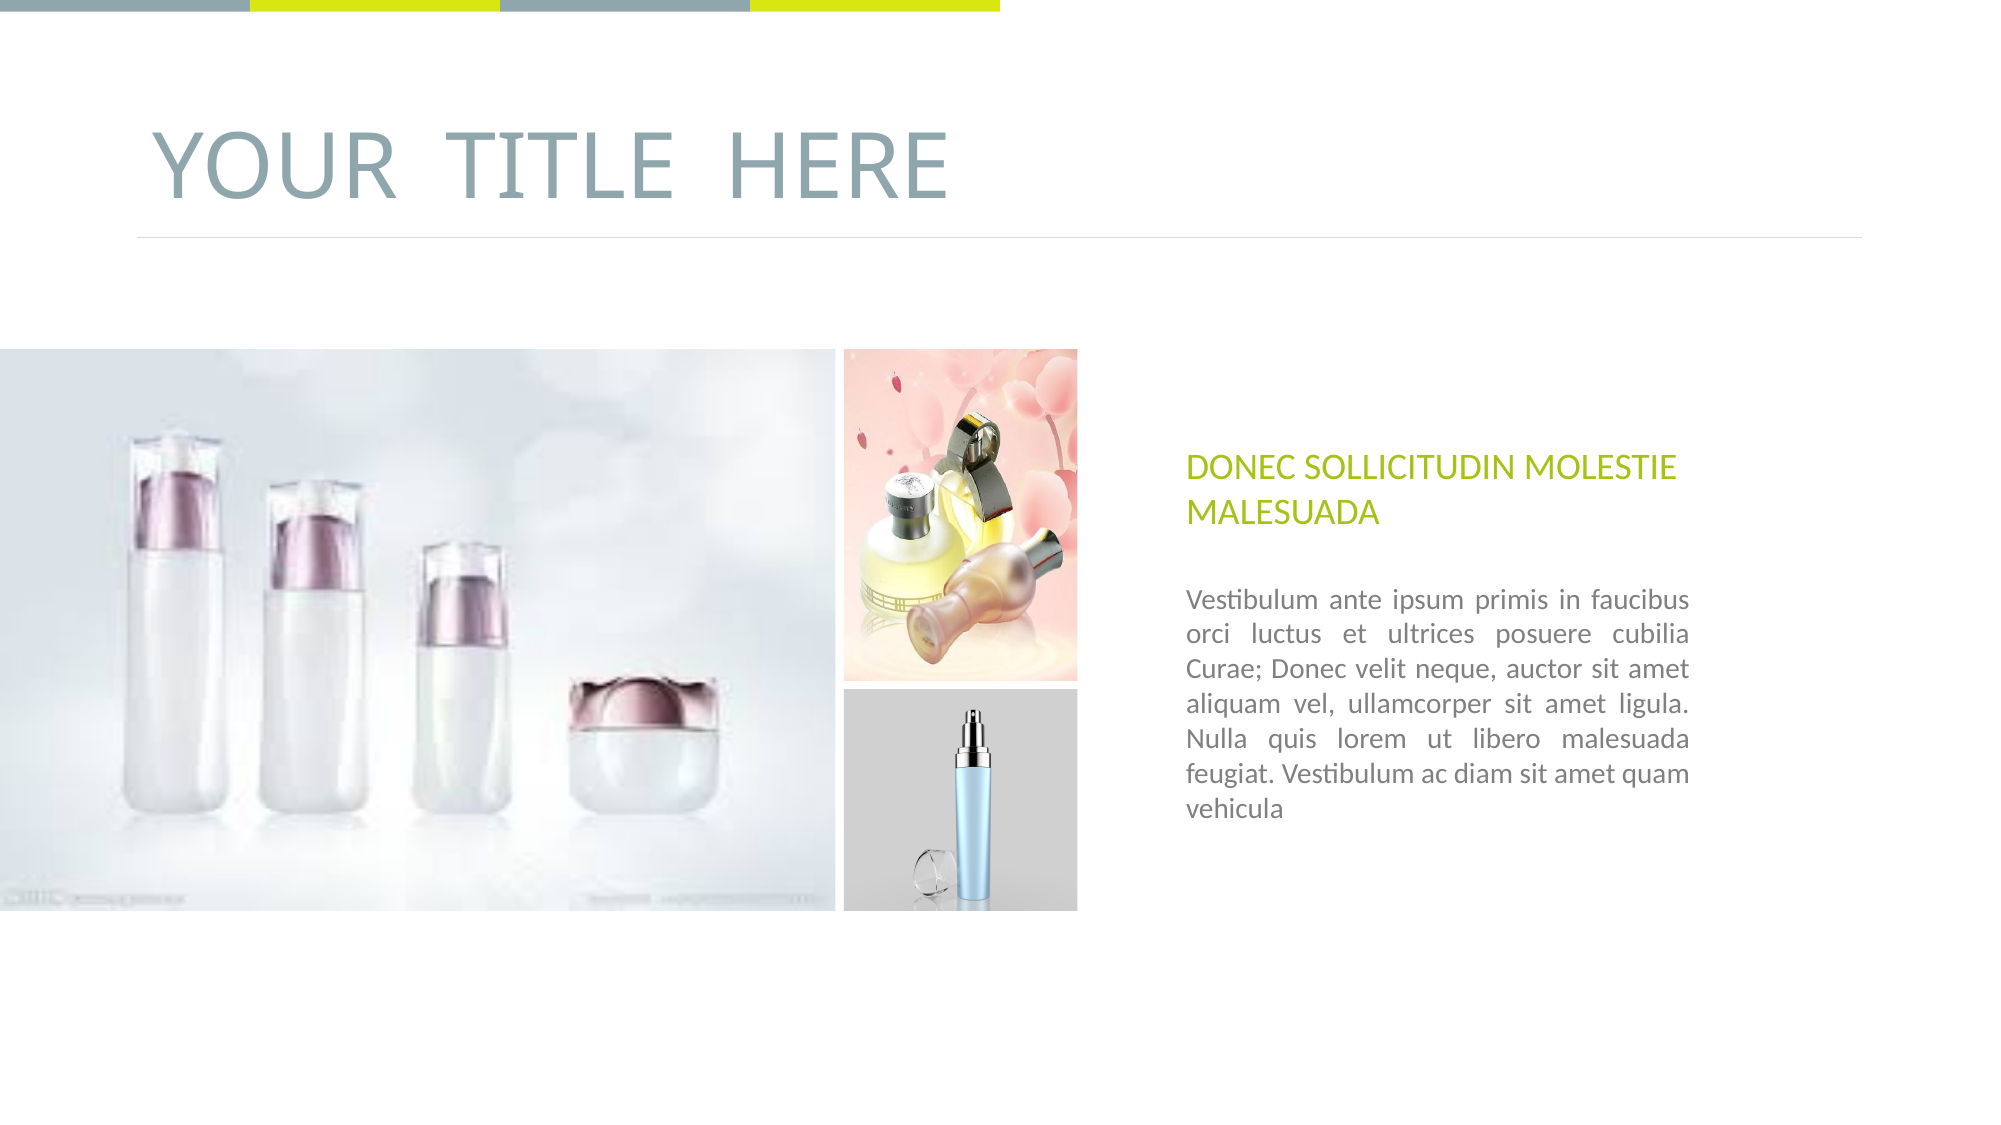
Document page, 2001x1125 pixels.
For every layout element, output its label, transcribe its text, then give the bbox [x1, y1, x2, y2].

text_box Vestibulum ante ipsum primis in faucibus orci luctus et ultrices posuere cubilia Curae; Donec velit neque, auctor sit amet aliquam vel, ullamcorper sit amet ligula. Nulla quis lorem ut libero malesuada feugiat. Vestibulum ac diam sit amet quam vehicula [1171, 572, 1705, 832]
text_box [843, 349, 1078, 682]
text_box [0, 349, 836, 911]
text_box DONEC SOLLICITUDIN MOLESTIE MALESUADA [1171, 434, 1705, 539]
text_box [843, 688, 1078, 911]
title YOUR TITLE HERE [137, 59, 1863, 278]
